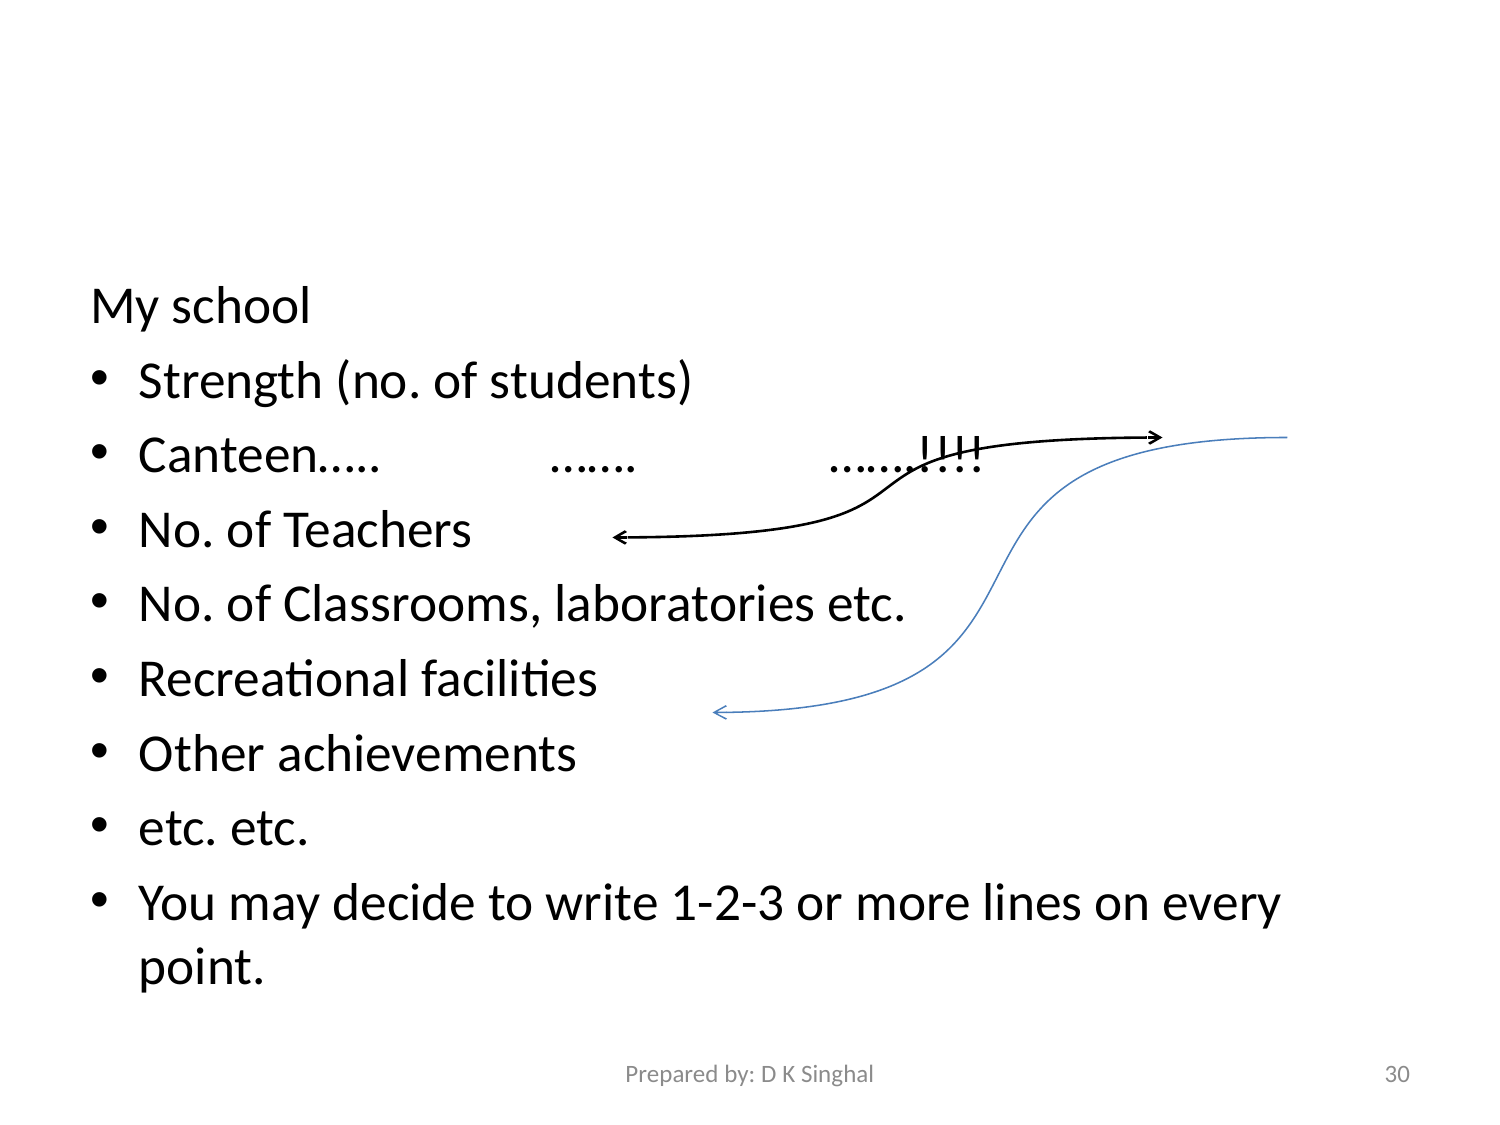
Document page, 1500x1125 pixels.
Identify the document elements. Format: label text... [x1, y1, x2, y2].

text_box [612, 437, 710, 538]
list My school Strength (no. of students) Canteen….. ……. …….!!!! No. of Teachers No. of Classrooms, laboratories etc. Recreational facilities Other achievements etc. etc. You may decide to write 1-2-3 or more lines on every point. [75, 262, 1425, 1005]
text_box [712, 437, 1288, 713]
slide_number 30 [1074, 1042, 1425, 1103]
footer Prepared by: D K Singhal [512, 1042, 988, 1103]
